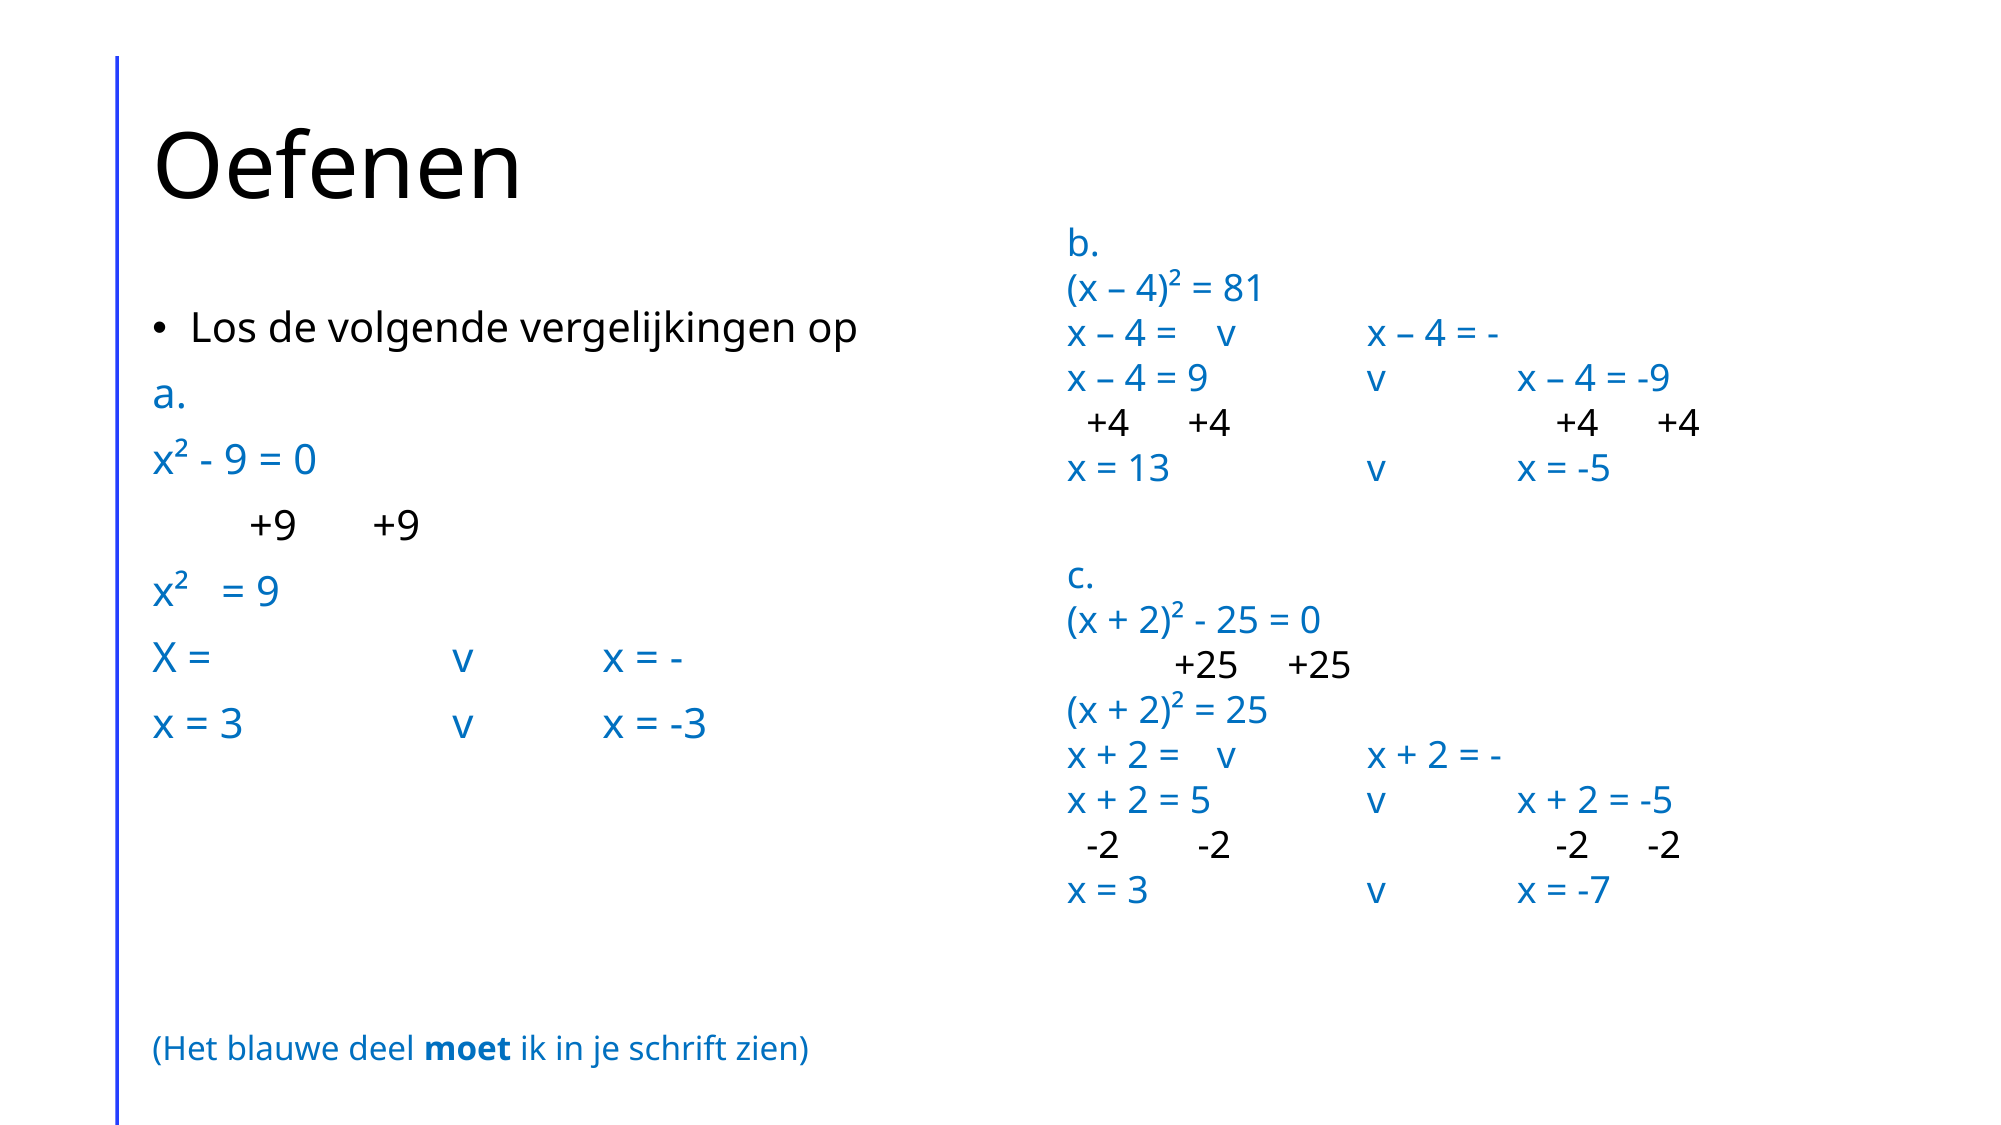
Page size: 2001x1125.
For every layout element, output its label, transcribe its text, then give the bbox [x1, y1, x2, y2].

title Oefenen [137, 59, 1863, 278]
